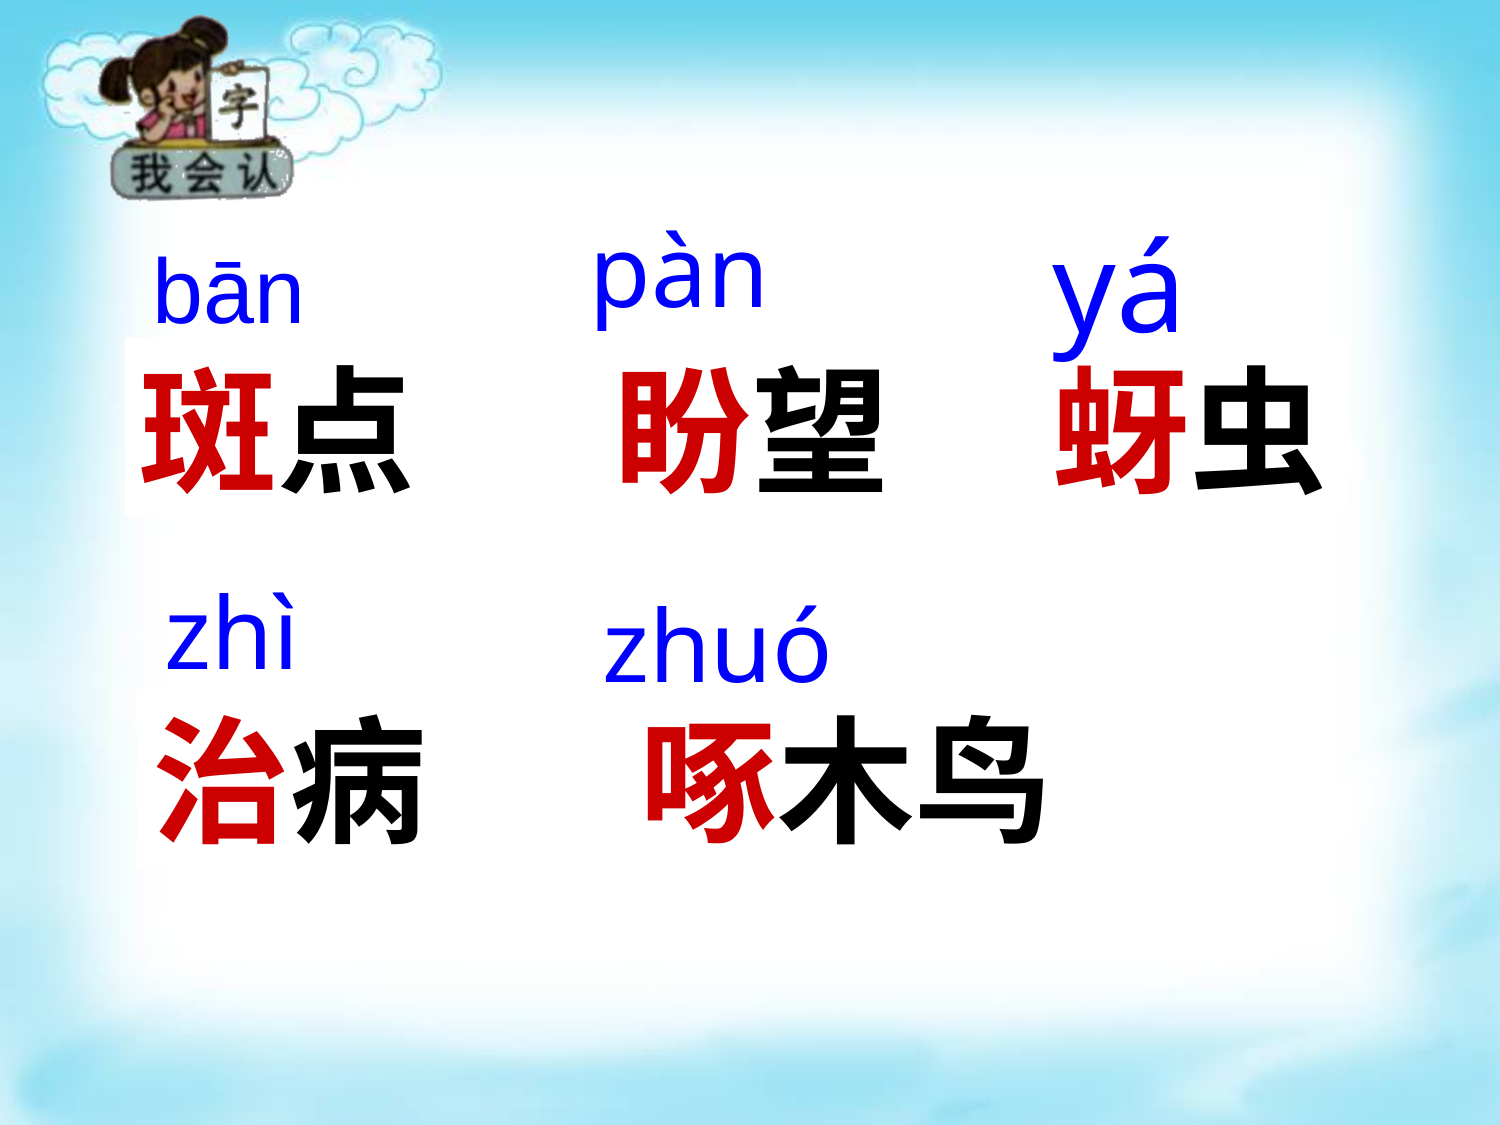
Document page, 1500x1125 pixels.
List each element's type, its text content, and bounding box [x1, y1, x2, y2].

text_box 啄木鸟 [624, 687, 1138, 868]
text_box pàn [574, 200, 813, 335]
text_box 盼望 [600, 337, 1000, 518]
text_box 蚜虫 [1037, 337, 1351, 518]
text_box 治病 [137, 687, 488, 868]
text_box zhì [150, 562, 350, 698]
text_box bān [137, 224, 338, 350]
text_box zhuó [587, 575, 863, 710]
text_box yá [1037, 199, 1238, 365]
text_box 斑点 [124, 337, 488, 518]
picture [0, 0, 1500, 1125]
